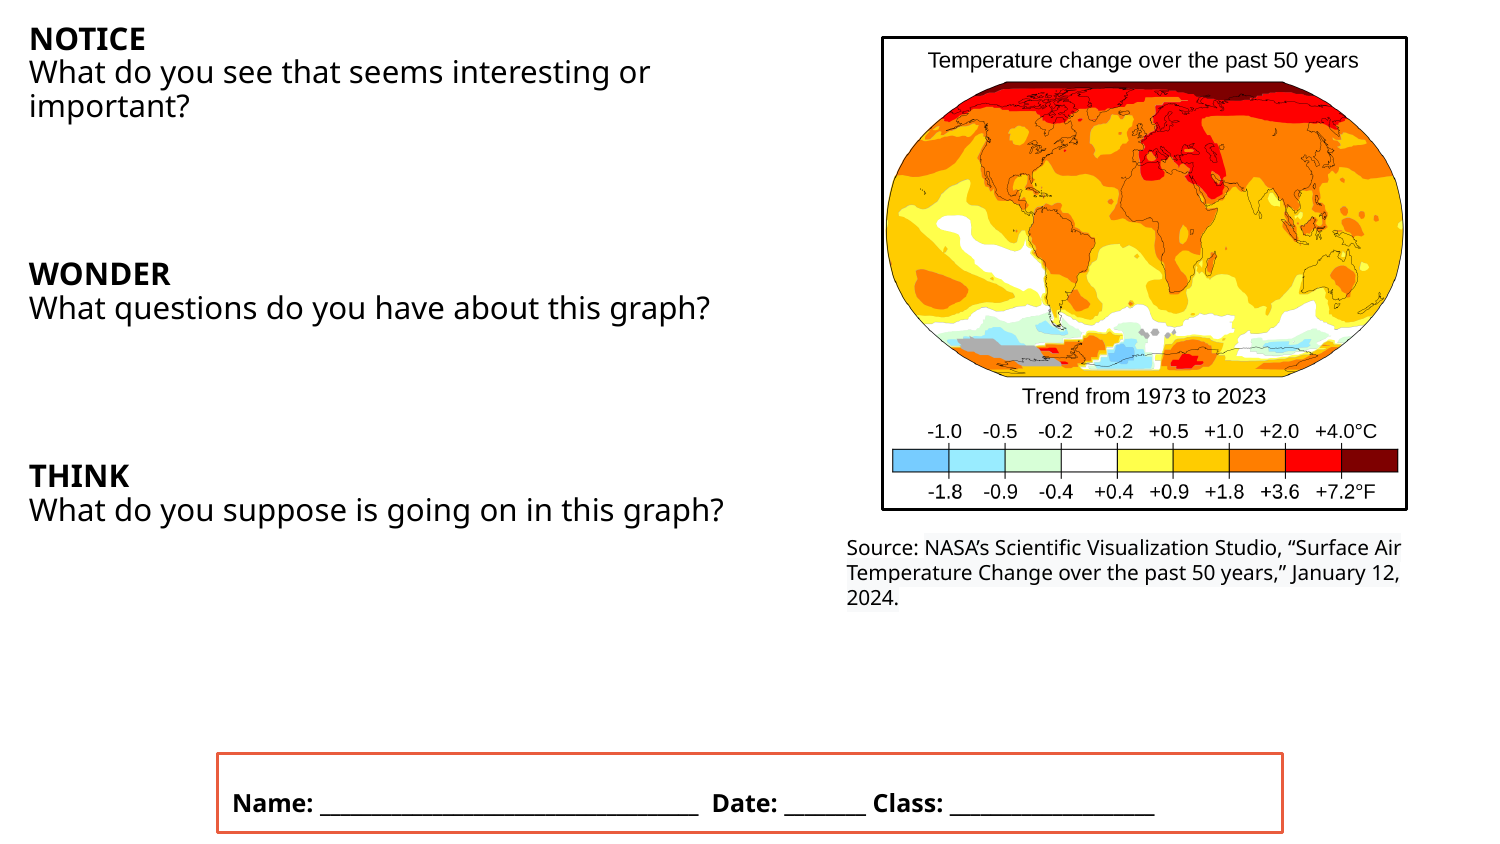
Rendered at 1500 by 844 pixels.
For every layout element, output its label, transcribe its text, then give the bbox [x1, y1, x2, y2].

list NOTICE What do you see that seems interesting or important? WONDER What questions do you have about this graph? THINK What do you suppose is going on in this graph? [17, 17, 796, 803]
text_box Name: _____________________________________ Date: ________ Class: ____________________ [217, 753, 1283, 833]
picture [883, 38, 1406, 509]
text_box Source: NASA’s Scientific Visualization Studio, “Surface Air Temperature Change over the past 50 years,” January 12, 2024. [831, 519, 1458, 625]
